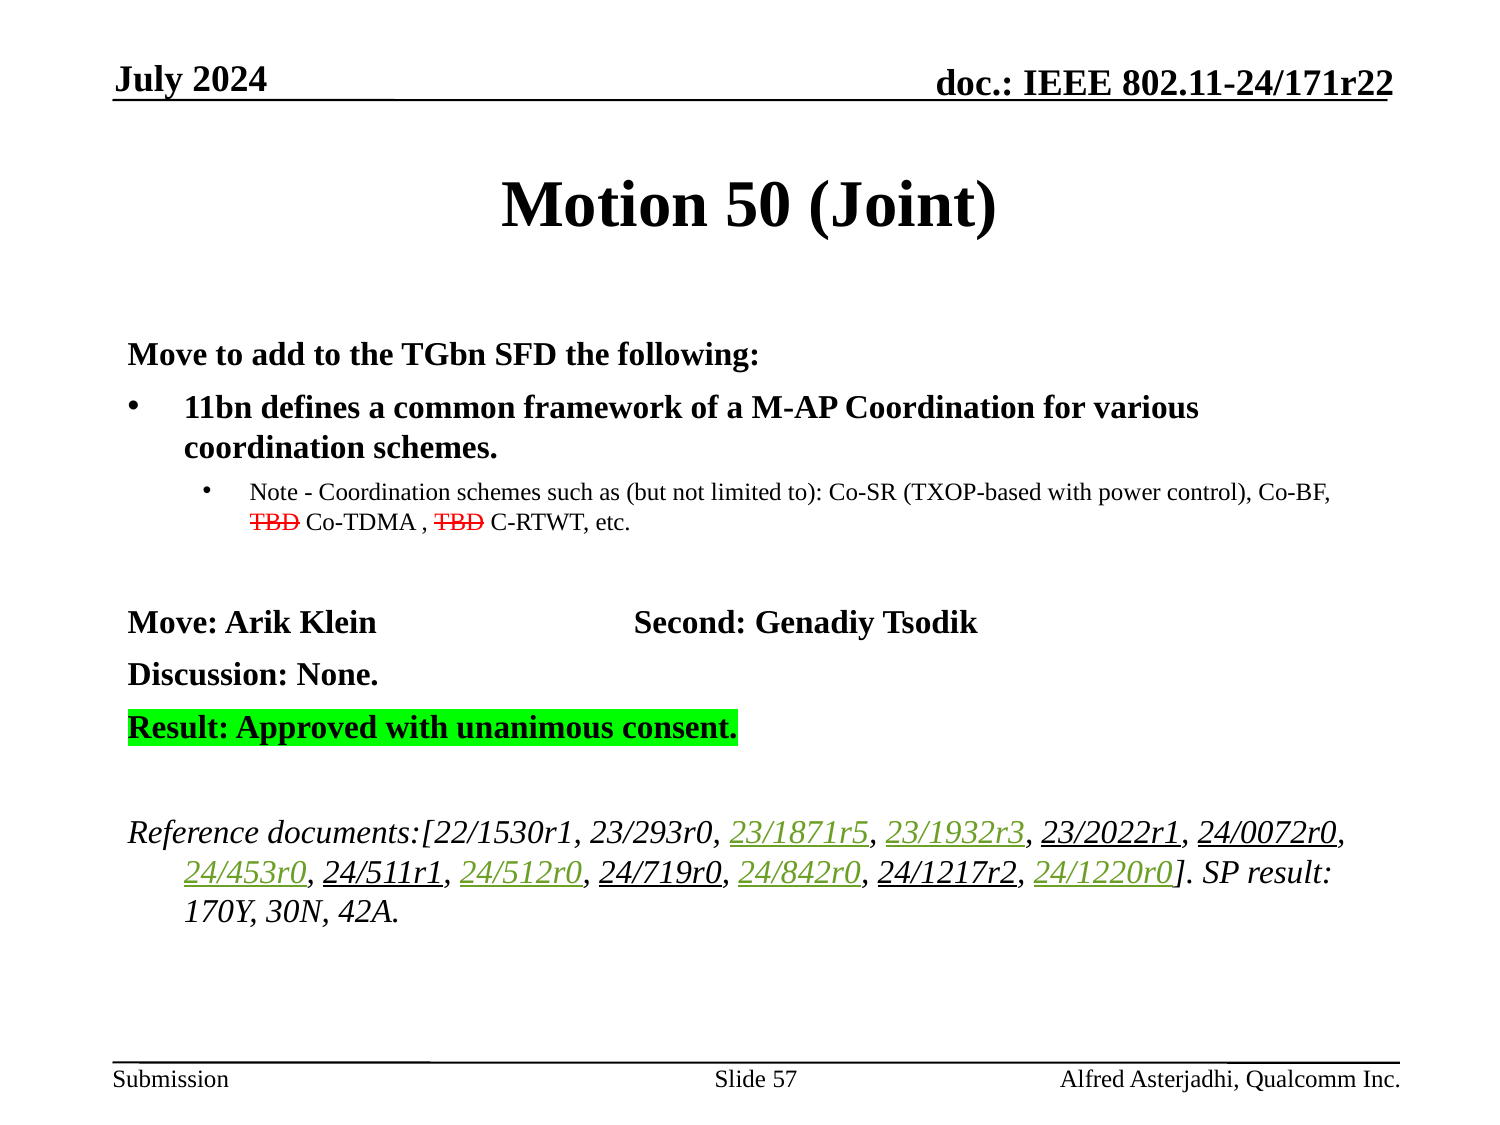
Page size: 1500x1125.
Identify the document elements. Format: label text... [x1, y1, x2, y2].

title Motion 50 (Joint) [112, 112, 1388, 288]
slide_number Slide 57 [712, 1061, 800, 1123]
list Move to add to the TGbn SFD the following: 11bn defines a common framework of a M-AP Coordination for various coordination schemes. Note - Coordination schemes such as (but not limited to): Co-SR (TXOP-based with power control), Co-BF, TBD Co-TDMA , TBD C-RTWT, etc. Move: Arik Klein Second: Genadiy Tsodik Discussion: None. Result: Approved with unanimous consent. Reference documents:[22/1530r1, 23/293r0, 23/1871r5, 23/1932r3, 23/2022r1, 24/0072r0, 24/453r0, 24/511r1, 24/512r0, 24/719r0, 24/842r0, 24/1217r2, 24/1220r0]. SP result: 170Y, 30N, 42A. [112, 324, 1388, 1000]
footer Alfred Asterjadhi, Qualcomm Inc. [878, 1061, 1402, 1093]
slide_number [114, 54, 423, 100]
